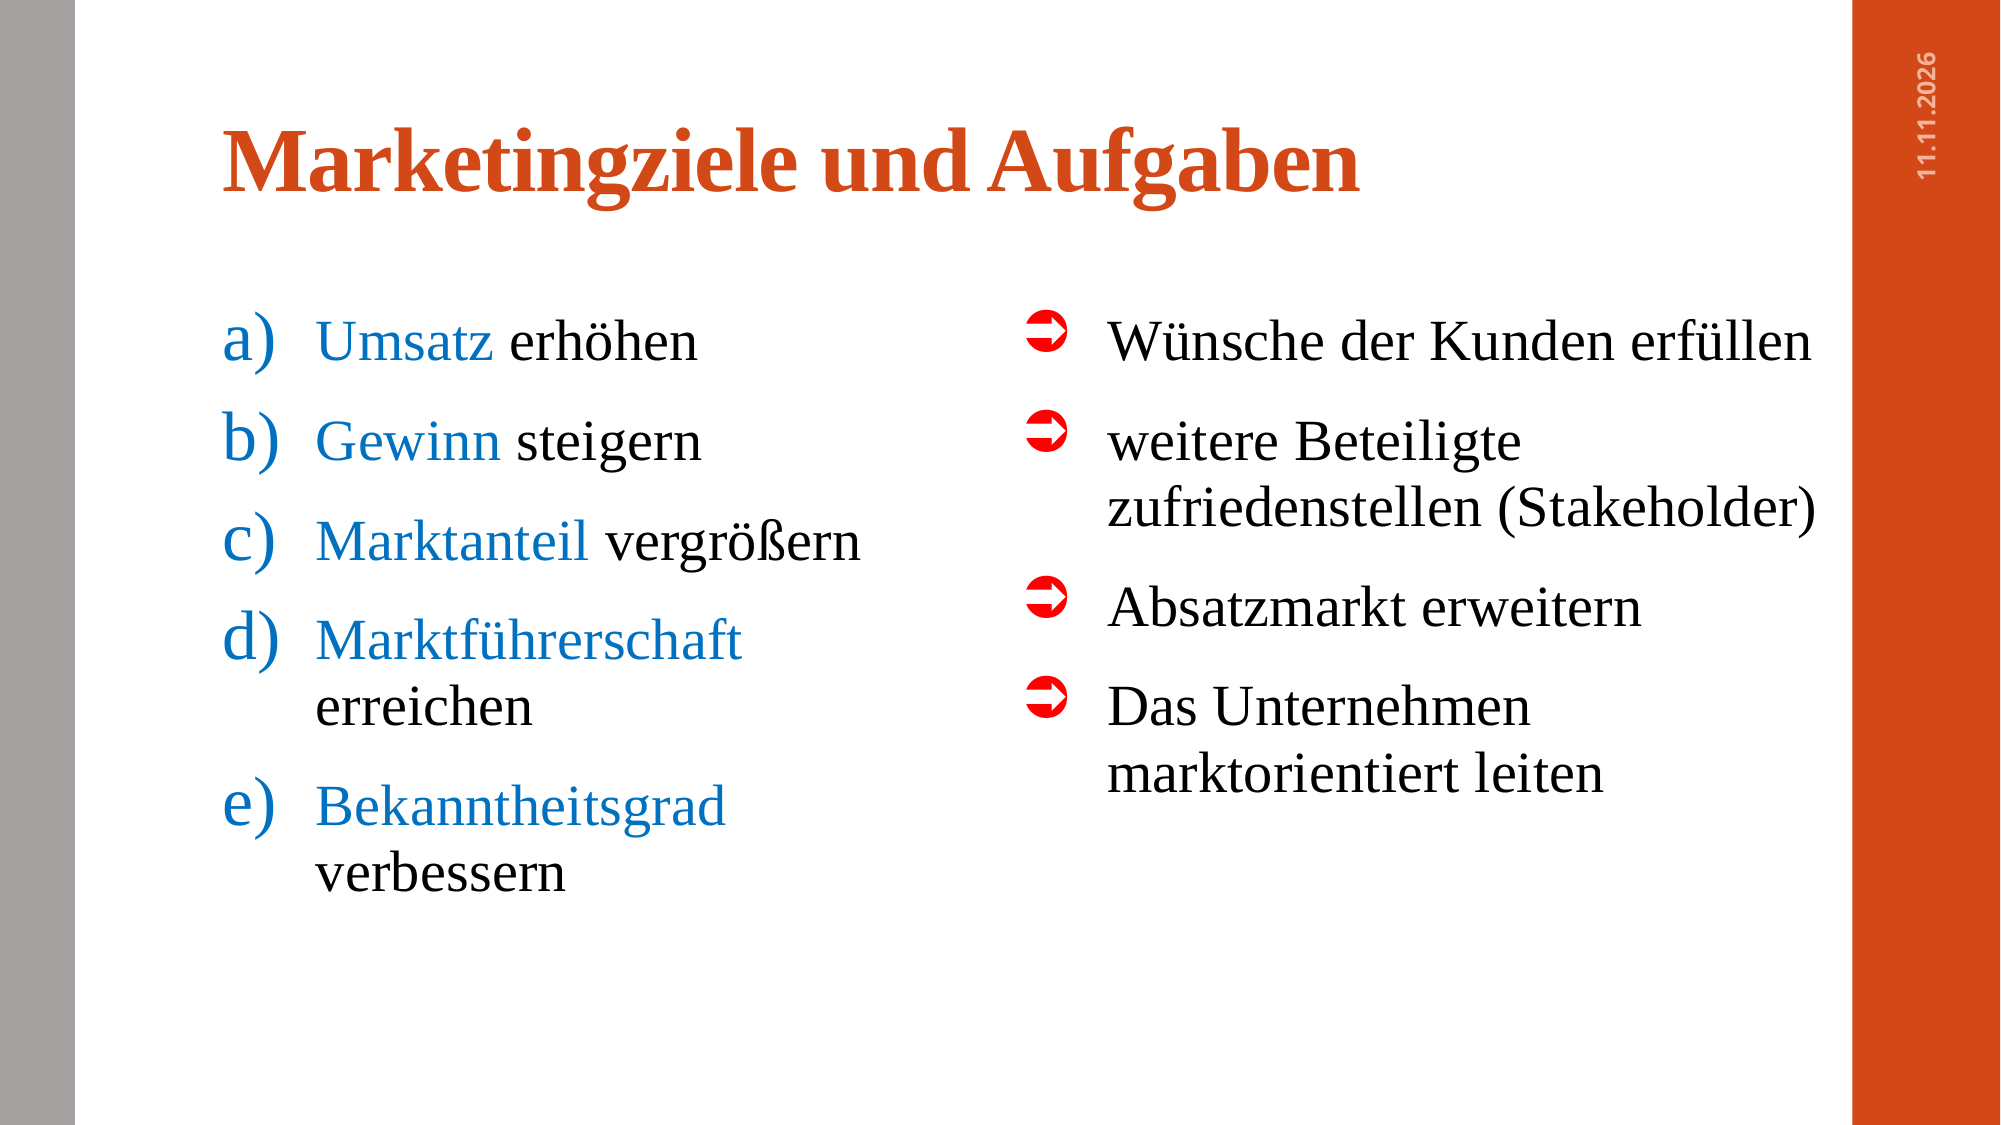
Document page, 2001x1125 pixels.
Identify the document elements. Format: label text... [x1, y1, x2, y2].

list Wünsche der Kunden erfüllen weitere Beteiligte zufriedenstellen (Stakeholder) Absatzmarkt erweitern Das Unternehmen marktorientiert leiten [1005, 299, 1861, 1014]
list Umsatz erhöhen Gewinn steigern Marktanteil vergrößern Marktführerschaft erreichen Bekanntheitsgrad verbessern [206, 299, 942, 1014]
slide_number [1897, 37, 1958, 351]
title Marketingziele und Aufgaben [206, 48, 1797, 278]
